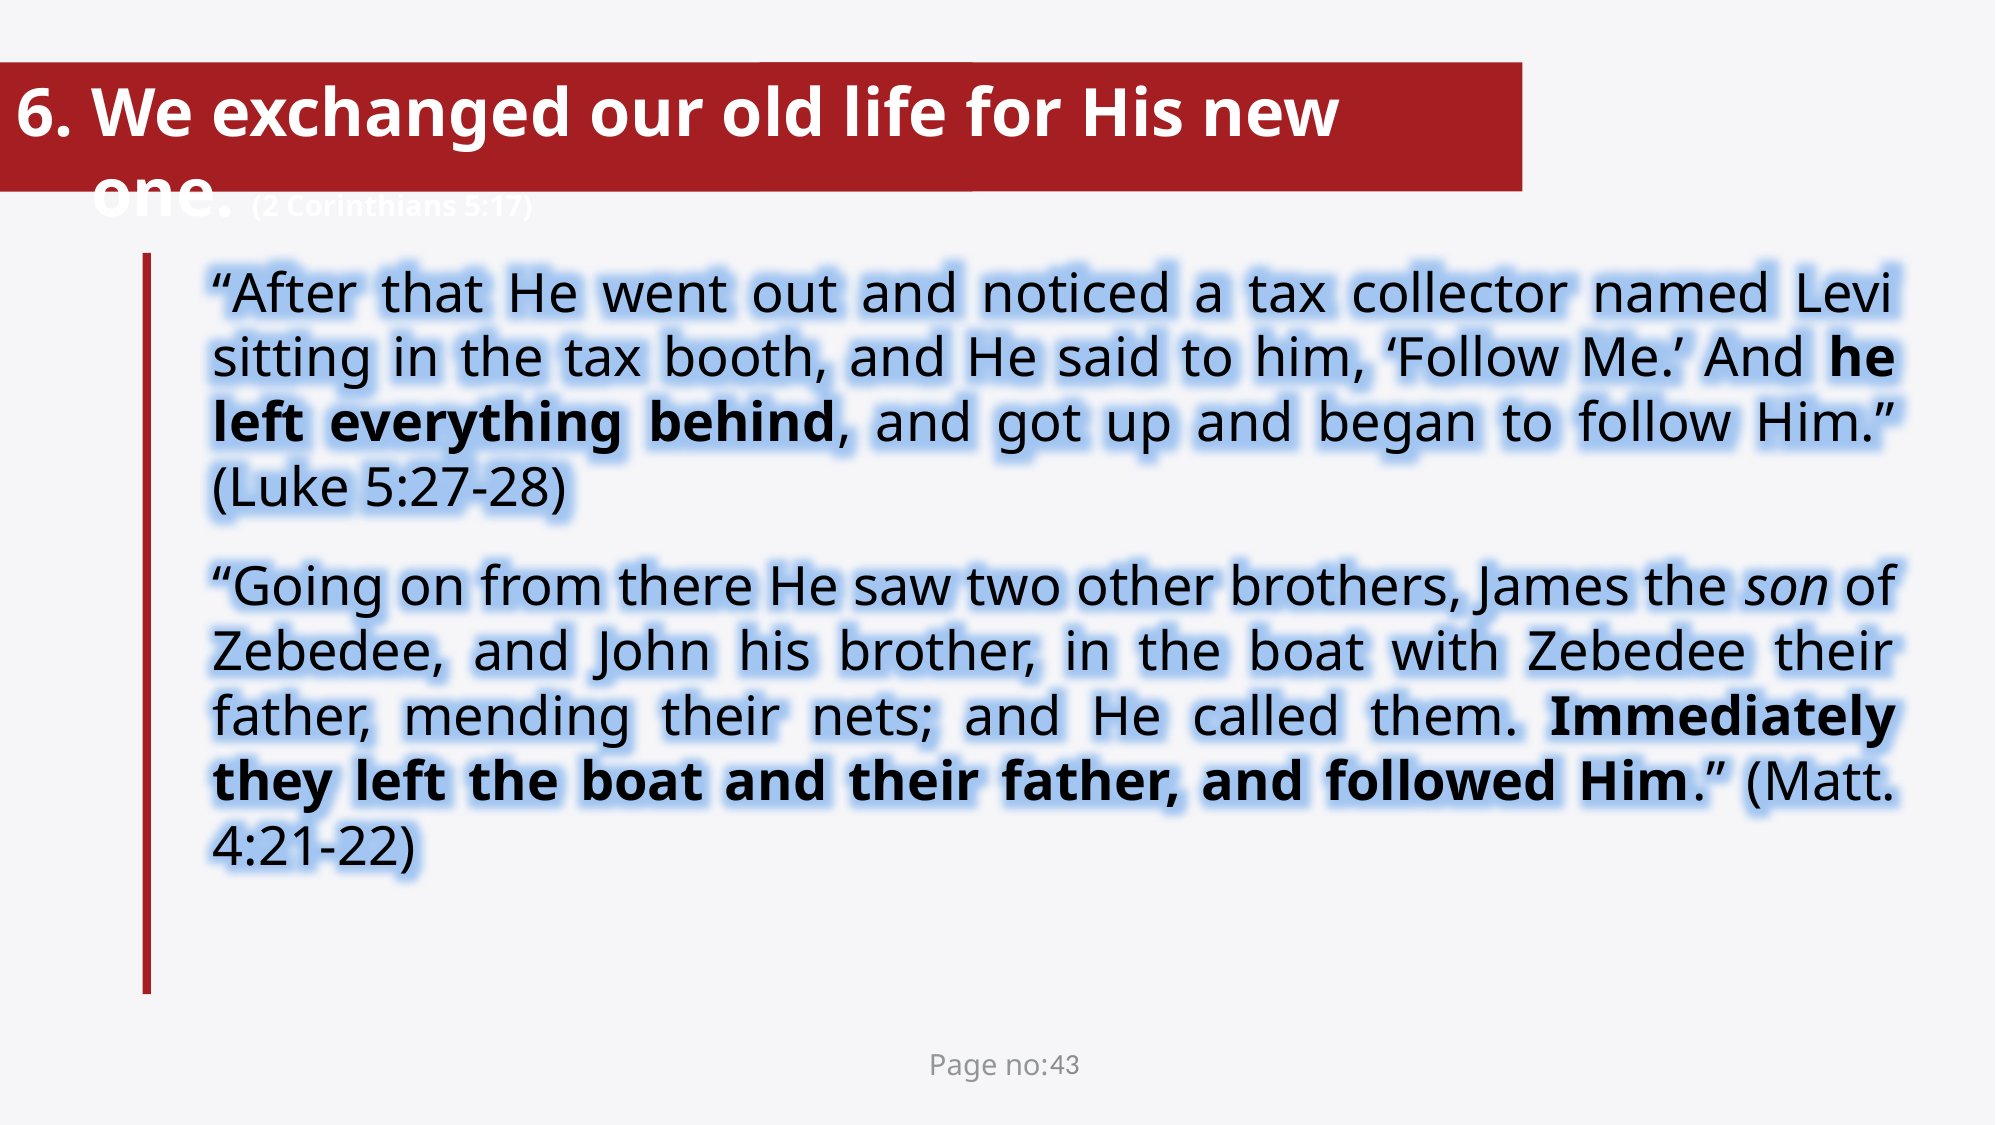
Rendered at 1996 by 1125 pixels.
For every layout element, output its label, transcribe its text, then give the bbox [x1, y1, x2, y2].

text_box “Going on from there He saw two other brothers, James the son of Zebedee, and John his brother, in the boat with Zebedee their father, mending their nets; and He called them. Immediately they left the boat and their father, and followed Him.” (Matt. 4:21-22) [198, 544, 1911, 884]
text_box “After that He went out and noticed a tax collector named Levi sitting in the tax booth, and He said to him, ‘Follow Me.’ And he left everything behind, and got up and began to follow Him.” (Luke 5:27-28) [198, 250, 1911, 526]
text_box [1, 62, 1523, 194]
